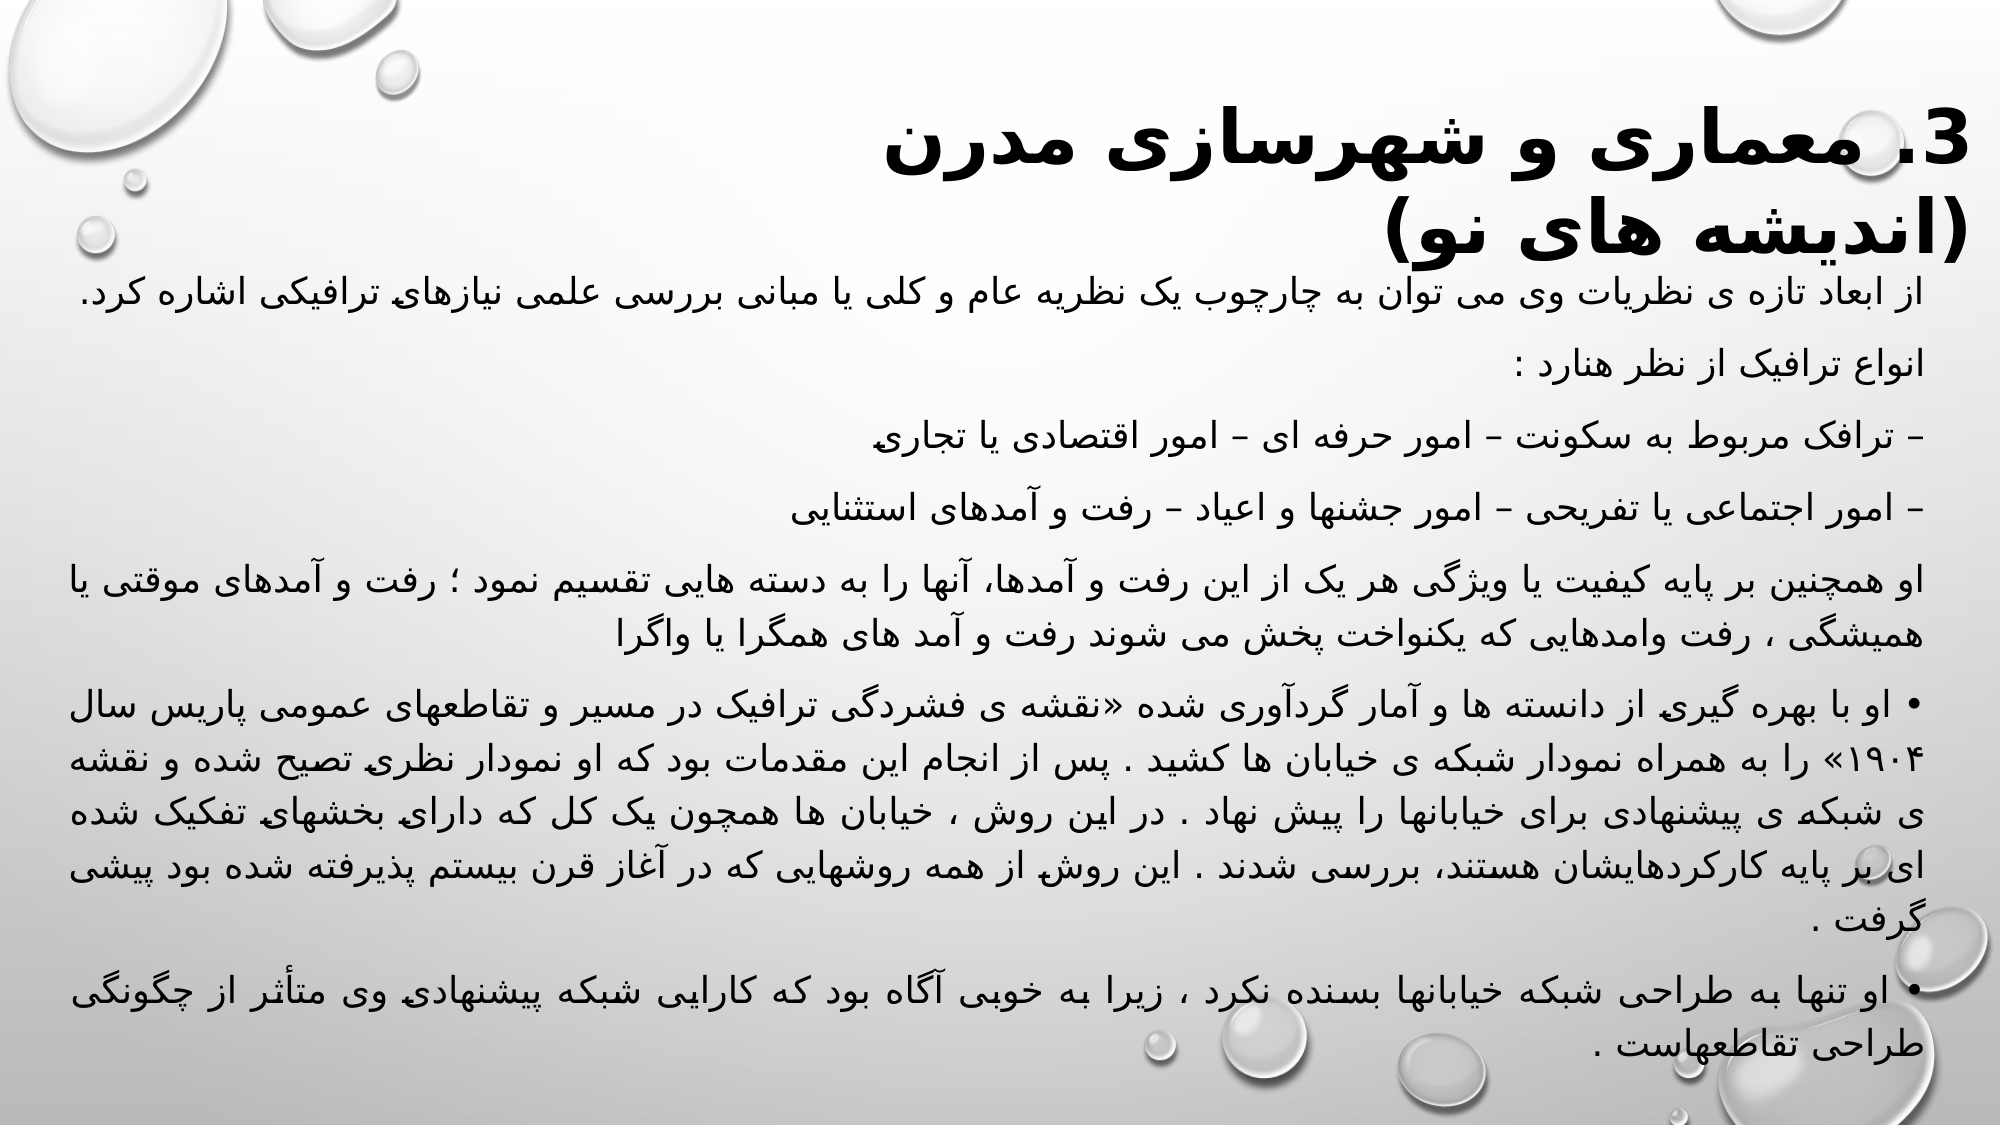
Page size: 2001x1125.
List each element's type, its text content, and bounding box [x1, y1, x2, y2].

list از ابعاد تازه ی نظریات وی می توان به چارچوب یک نظریه عام و کلی یا مبانی بررسی علمی نیازهای ترافیکی اشاره کرد. انواع ترافیک از نظر هنارد : – ترافک مربوط به سکونت – امور حرفه ای – امور اقتصادی یا تجاری – امور اجتماعی یا تفریحی – امور جشنها و اعیاد – رفت و آمدهای استثنایی او همچنین بر پایه کیفیت یا ویژگی هر یک از این رفت و آمدها، آنها را به دسته هایی تقسیم نمود ؛ رفت و آمدهای موقتی یا همیشگی ، رفت وامدهایی که یکنواخت پخش می شوند رفت و آمد های همگرا یا واگرا • او با بهره گیری از دانسته ها و آمار گردآوری شده «نقشه ی فشردگی ترافیک در مسیر و تقاطعهای عمومی پاریس سال ۱۹۰۴» را به همراه نمودار شبکه ی خیابان ها کشید . پس از انجام این مقدمات بود که او نمودار نظری تصیح شده و نقشه ی شبکه ی پیشنهادی برای خیابانها را پیش نهاد . در این روش ، خیابان ها همچون یک کل که دارای بخشهای تفکیک شده ای بر پایه کارکردهایشان هستند، بررسی شدند . این روش از همه روشهایی که در آغاز قرن بیستم پذیرفته شده بود پیشی گرفت . • او تنها به طراحی شبکه خیابانها بسنده نکرد ، زیرا به خوبی آگاه بود که کارایی شبکه پیشنهادی وی متأثر از چگونگی طراحی تقاطعهاست . [53, 251, 1941, 1087]
picture [0, 0, 2000, 1125]
text_box 3. معماری و شهرسازی مدرن (اندیشه های نو) [717, 80, 1989, 276]
